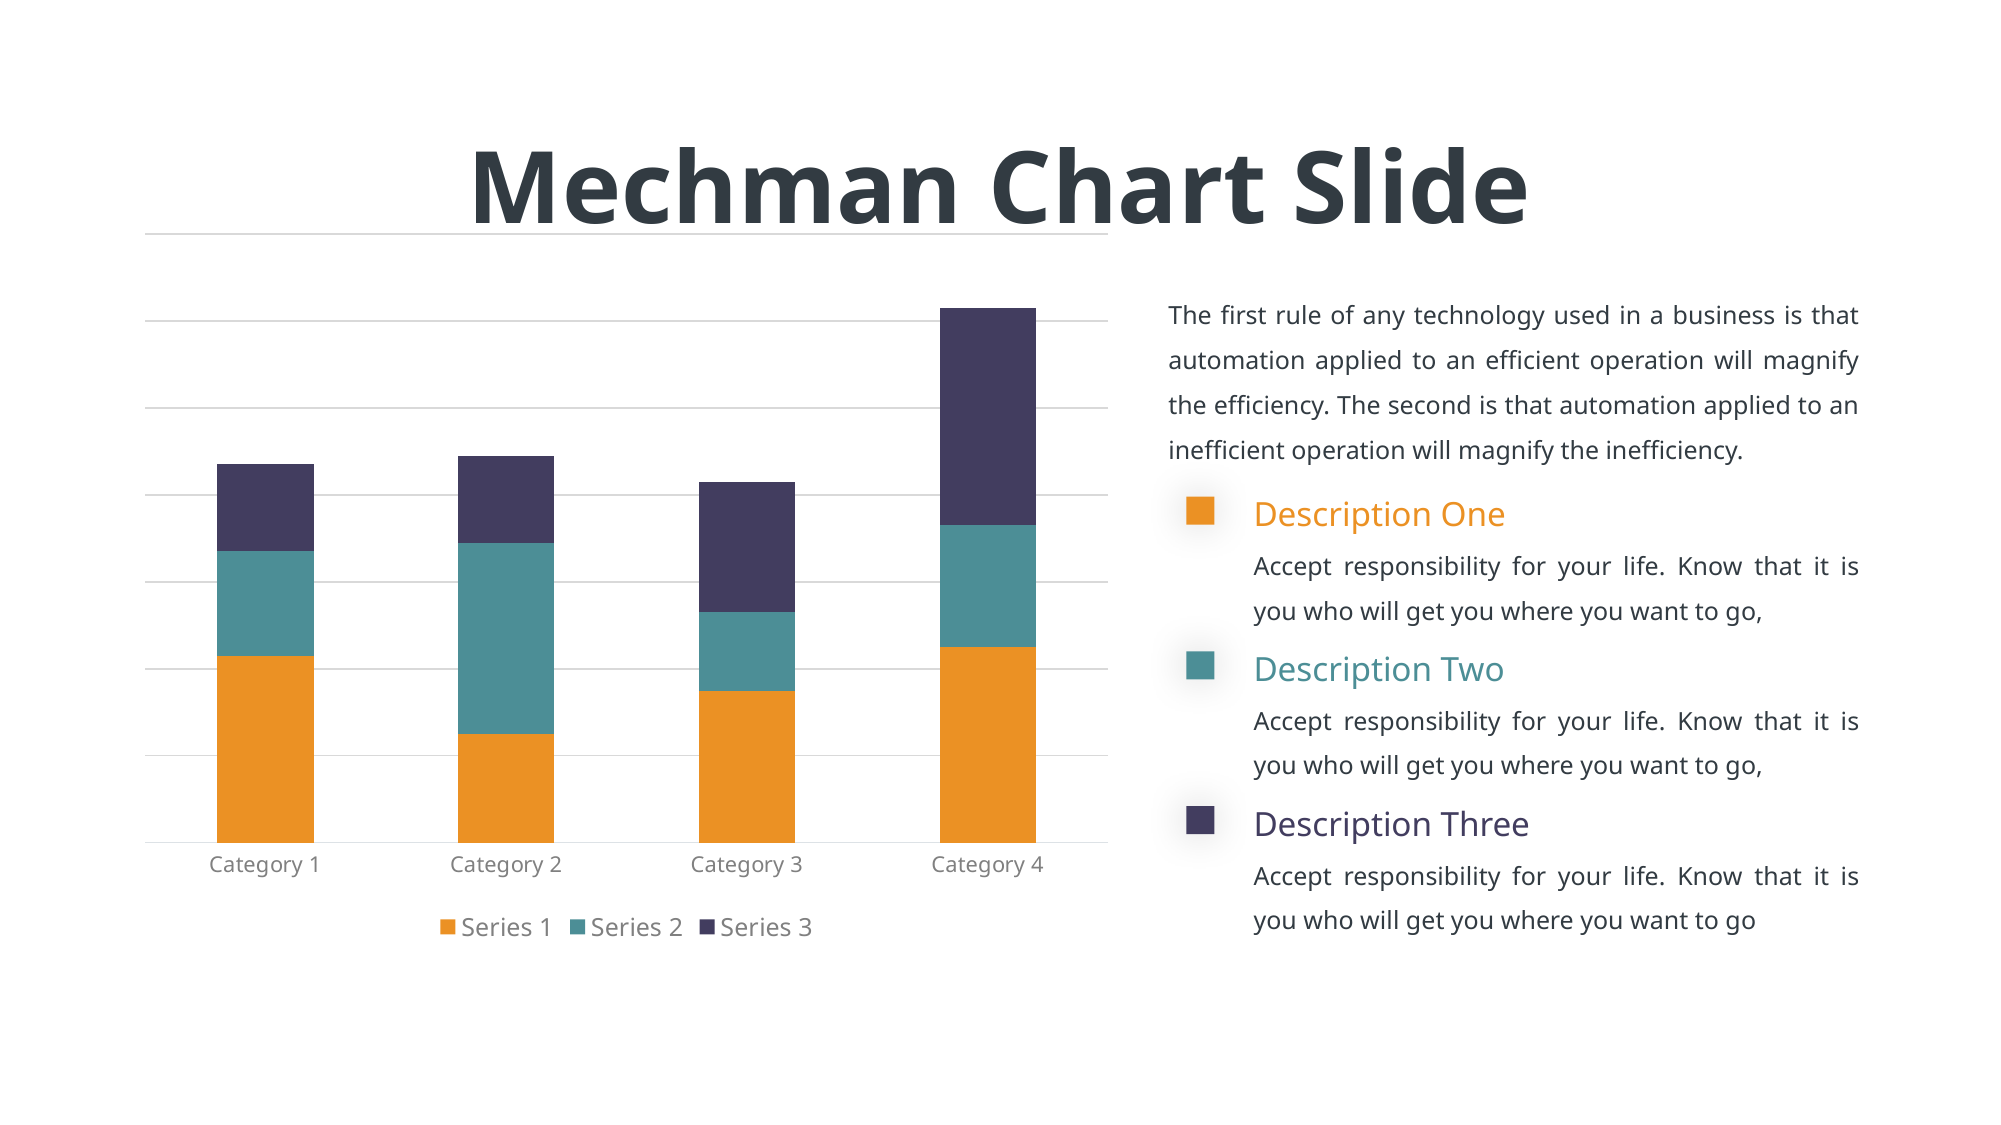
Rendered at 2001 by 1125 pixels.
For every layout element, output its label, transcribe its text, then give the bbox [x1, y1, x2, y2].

text_box [1185, 496, 1215, 526]
text_box Description Three [1238, 795, 1846, 851]
text_box Mechman Chart Slide [265, 115, 1735, 251]
text_box Accept responsibility for your life. Know that it is you who will get you where you want to go, [1238, 682, 1875, 788]
text_box Accept responsibility for your life. Know that it is you who will get you where you want to go, [1238, 528, 1875, 633]
text_box Accept responsibility for your life. Know that it is you who will get you where you want to go [1238, 837, 1875, 943]
text_box Description One [1238, 486, 1846, 541]
text_box The first rule of any technology used in a business is that automation applied to an efficient operation will magnify the efficiency. The second is that automation applied to an inefficient operation will magnify the inefficiency. [1153, 277, 1875, 472]
chart [124, 219, 1129, 951]
text_box [1185, 650, 1215, 680]
text_box Description Two [1238, 641, 1846, 696]
text_box [1185, 805, 1215, 835]
